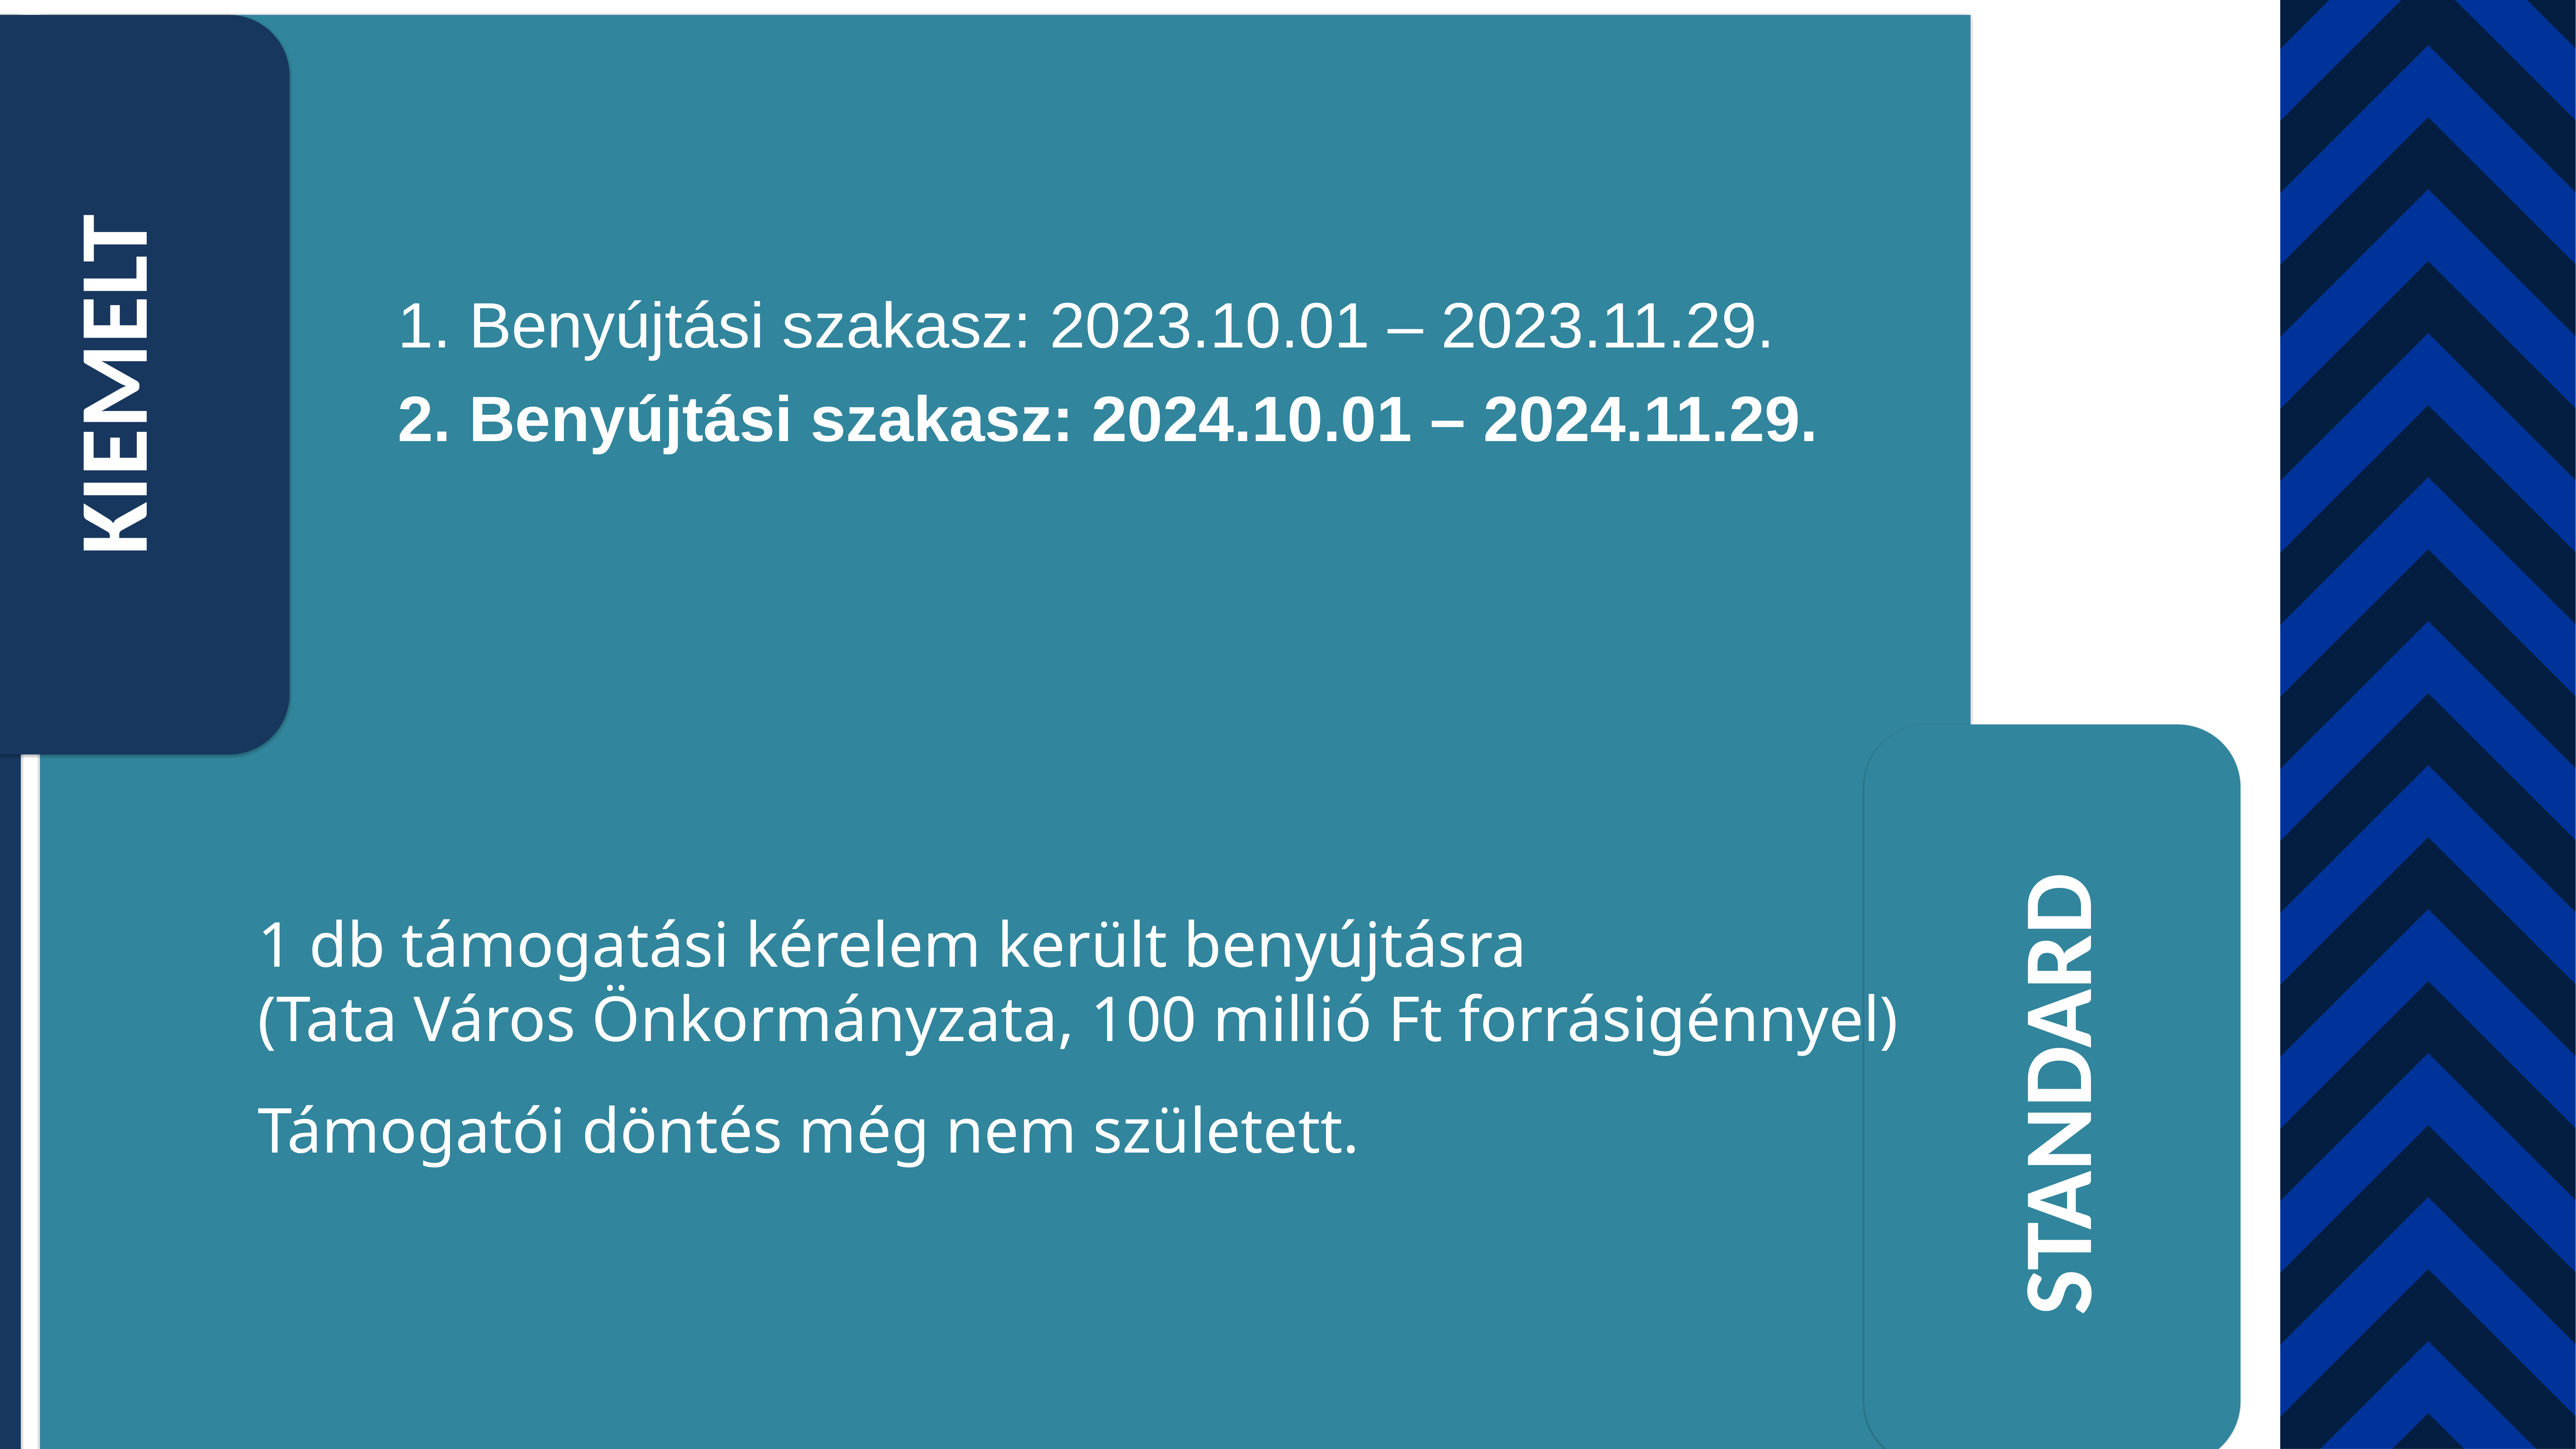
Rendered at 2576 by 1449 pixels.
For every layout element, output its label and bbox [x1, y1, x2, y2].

text_box [292, 15, 2241, 1449]
picture [2280, 0, 2576, 1449]
text_box [0, 15, 290, 1449]
